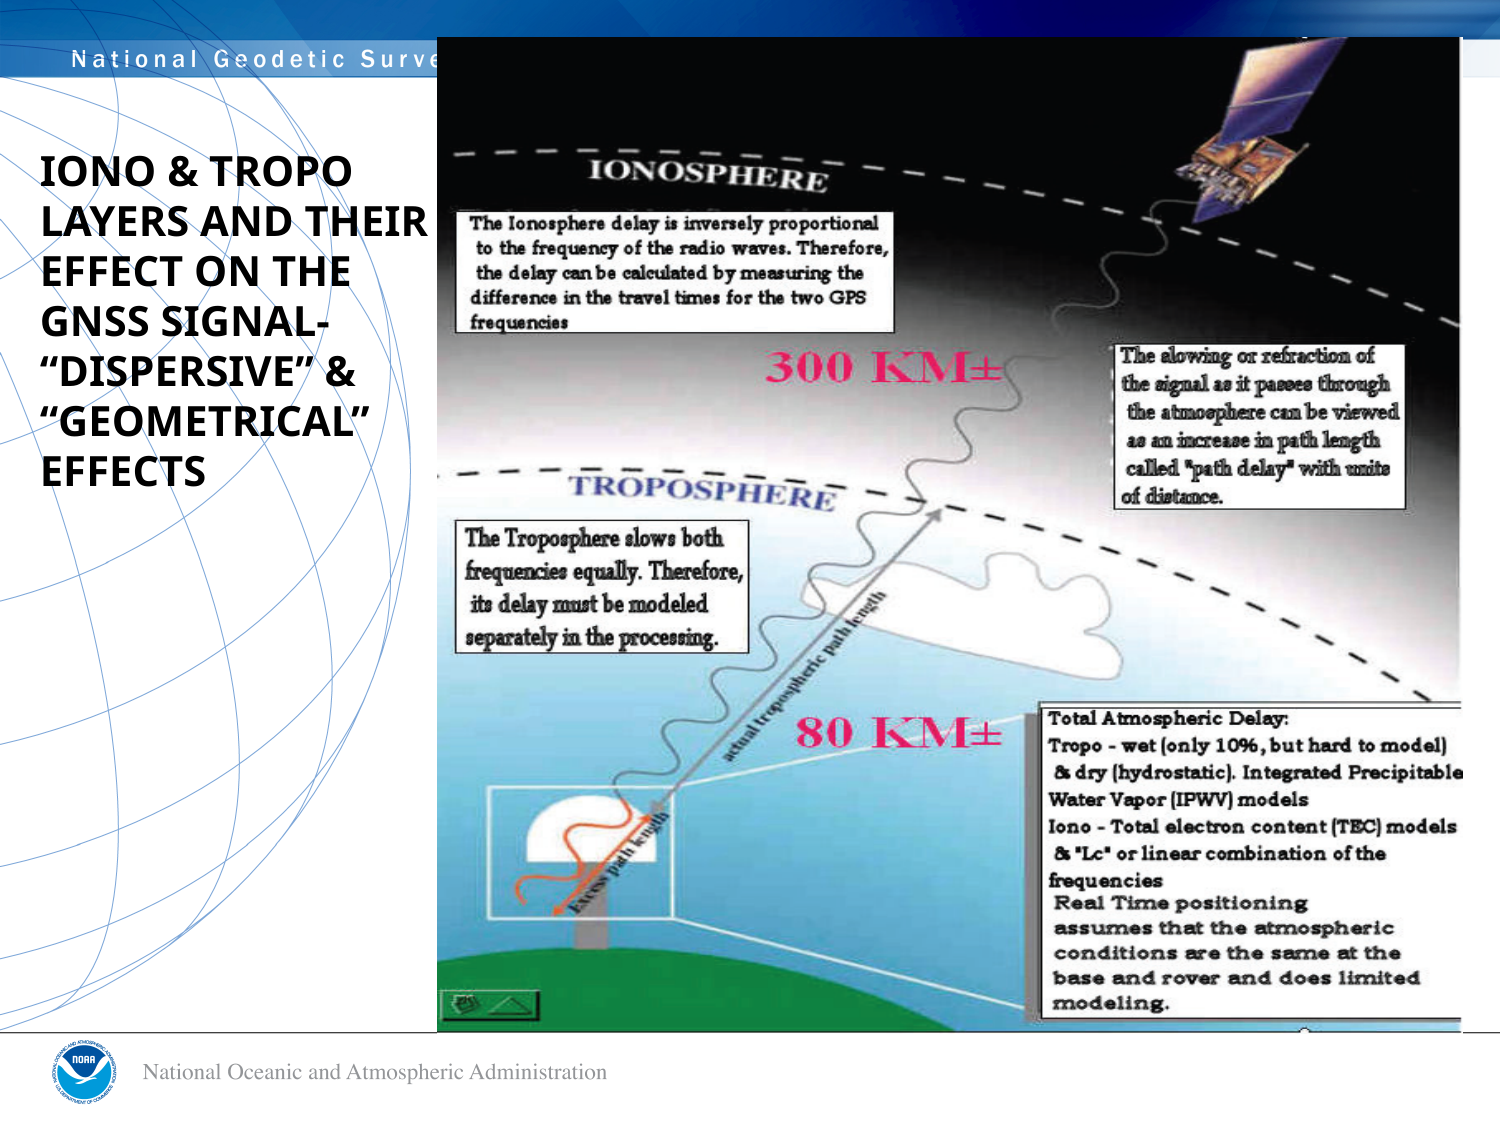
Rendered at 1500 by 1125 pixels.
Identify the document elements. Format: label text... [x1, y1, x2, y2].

picture [0, 0, 1500, 1125]
text_box IONO & TROPO LAYERS AND THEIR EFFECT ON THE GNSS SIGNAL- “DISPERSIVE” & “GEOMETRICAL” EFFECTS [24, 137, 432, 503]
